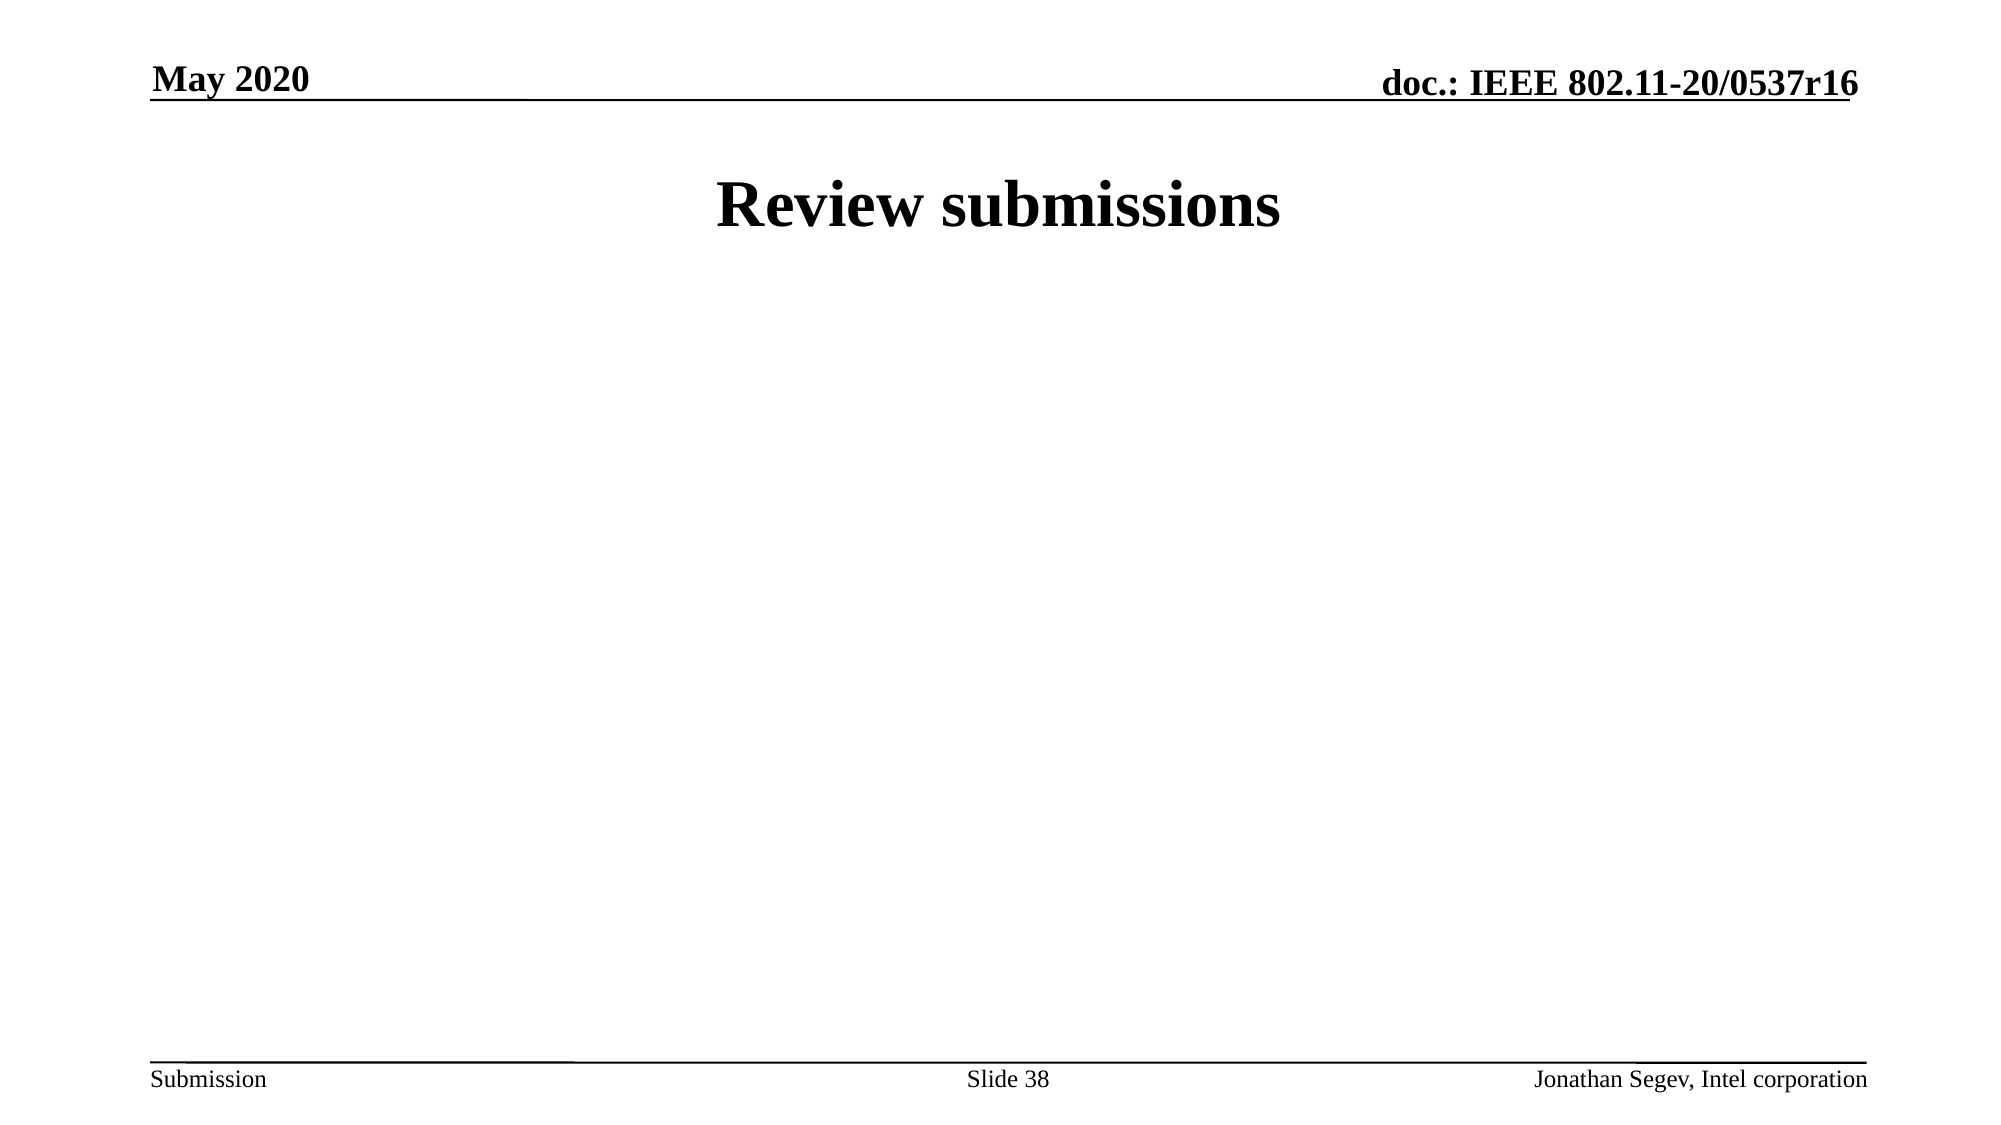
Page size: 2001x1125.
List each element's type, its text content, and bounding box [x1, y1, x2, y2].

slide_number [152, 54, 563, 100]
footer Jonathan Segev, Intel corporation [1171, 1061, 1869, 1093]
slide_number Slide 38 [950, 1061, 1067, 1123]
title Review submissions [149, 112, 1850, 288]
